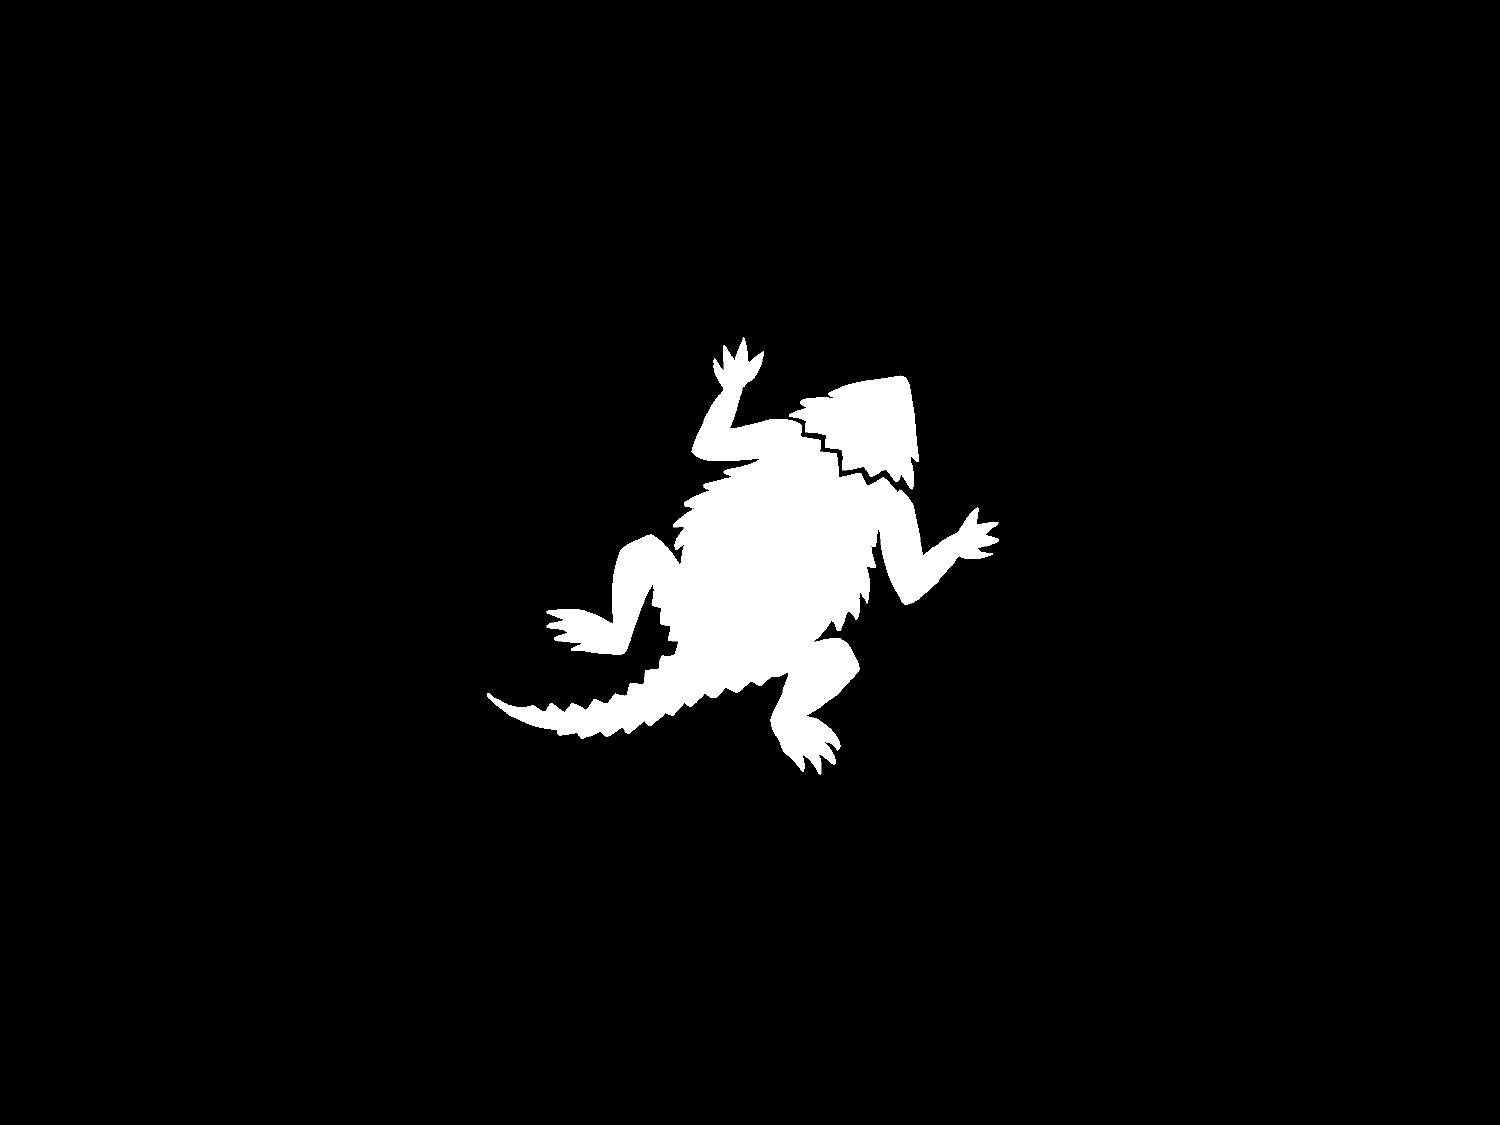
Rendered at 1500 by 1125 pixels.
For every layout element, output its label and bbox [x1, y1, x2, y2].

picture [487, 337, 999, 776]
